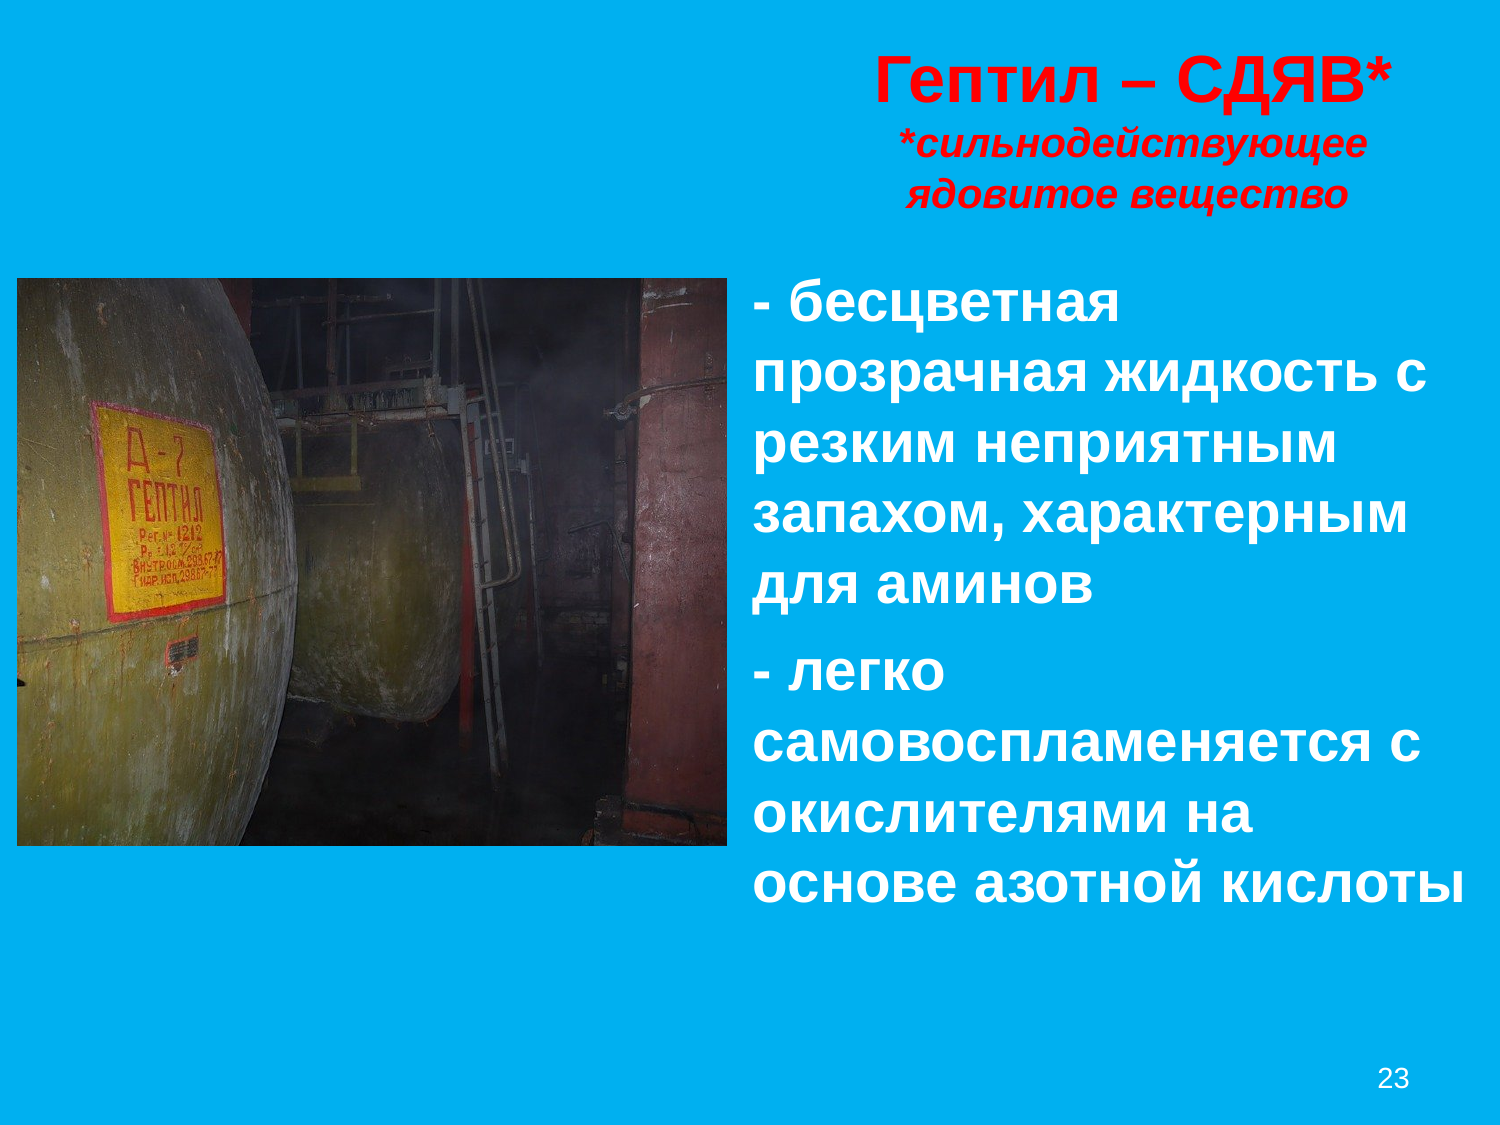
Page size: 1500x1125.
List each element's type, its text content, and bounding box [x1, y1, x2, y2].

slide_number 23 [1074, 1024, 1425, 1103]
list - бесцветная прозрачная жидкость с резким неприятным запахом, характерным для аминов - легко самовоспламеняется с окислителями на основе азотной кислоты [737, 172, 1483, 1101]
picture [18, 279, 726, 845]
title Гептил – СДЯВ* *сильнодействующее ядовитое вещество [820, 0, 1448, 172]
